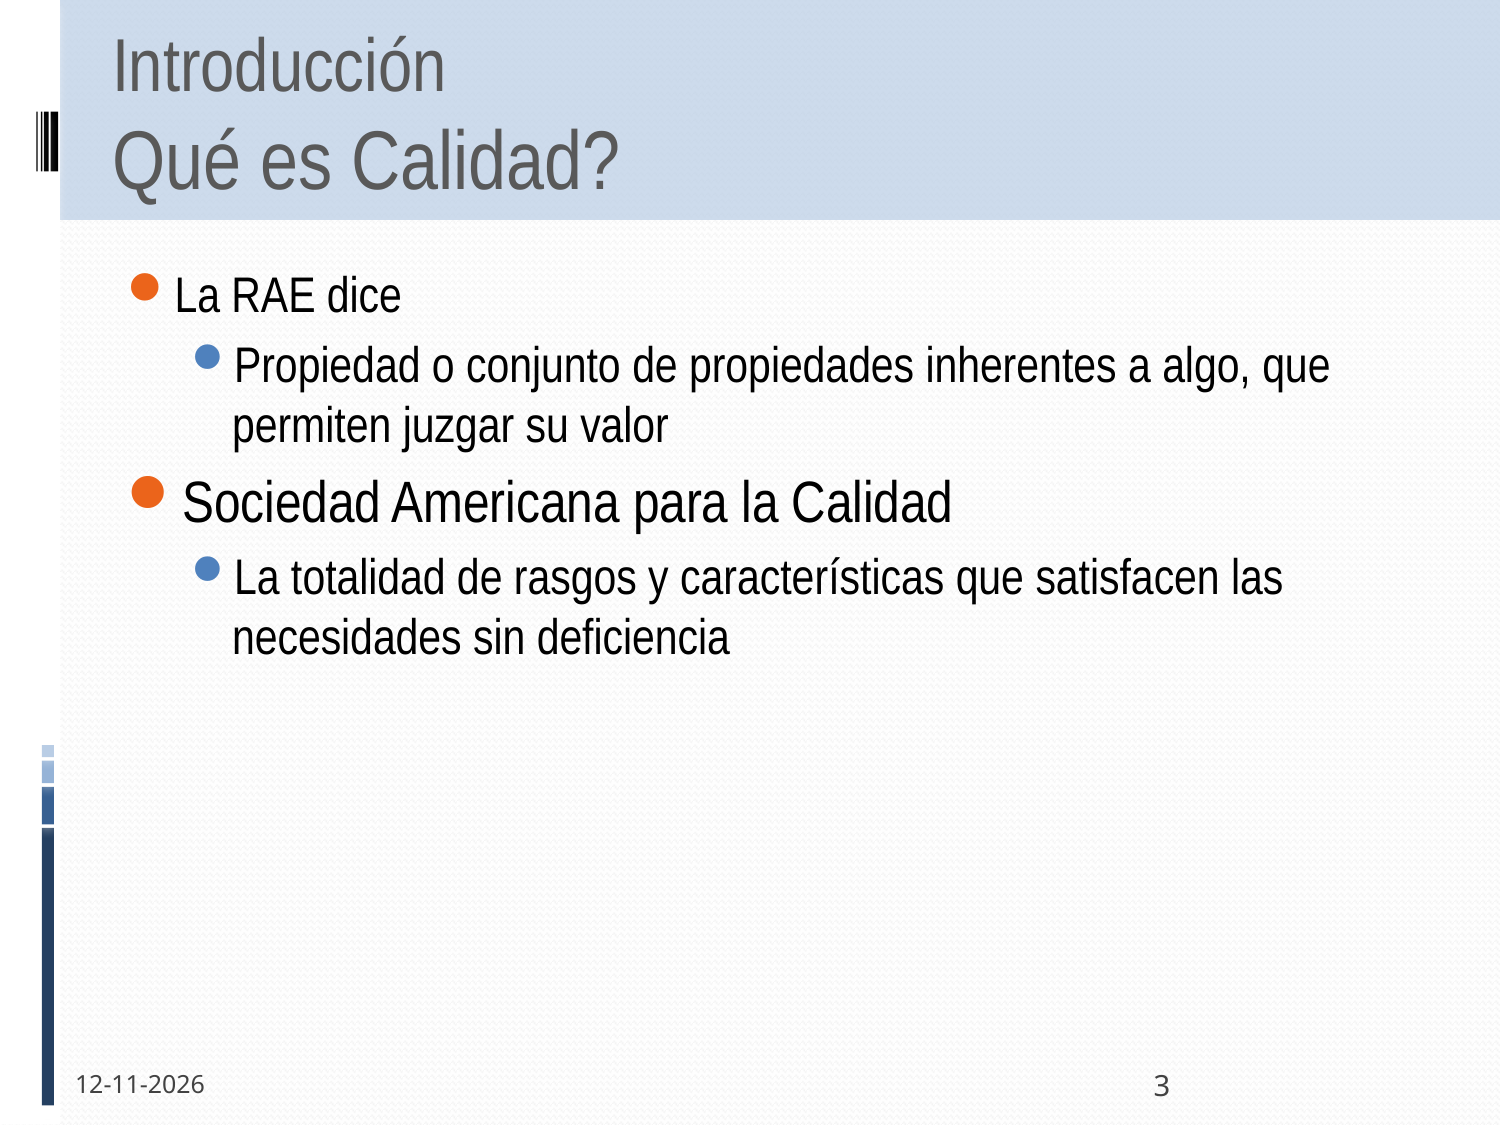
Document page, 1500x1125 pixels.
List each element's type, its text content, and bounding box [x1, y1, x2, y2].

list La RAE dice Propiedad o conjunto de propiedades inherentes a algo, que permiten juzgar su valor Sociedad Americana para la Calidad La totalidad de rasgos y características que satisfacen las necesidades sin deficiencia [111, 255, 1436, 1038]
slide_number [75, 1042, 243, 1103]
slide_number 3 [1045, 1046, 1171, 1107]
title Introducción Qué es Calidad? [111, 18, 1436, 207]
